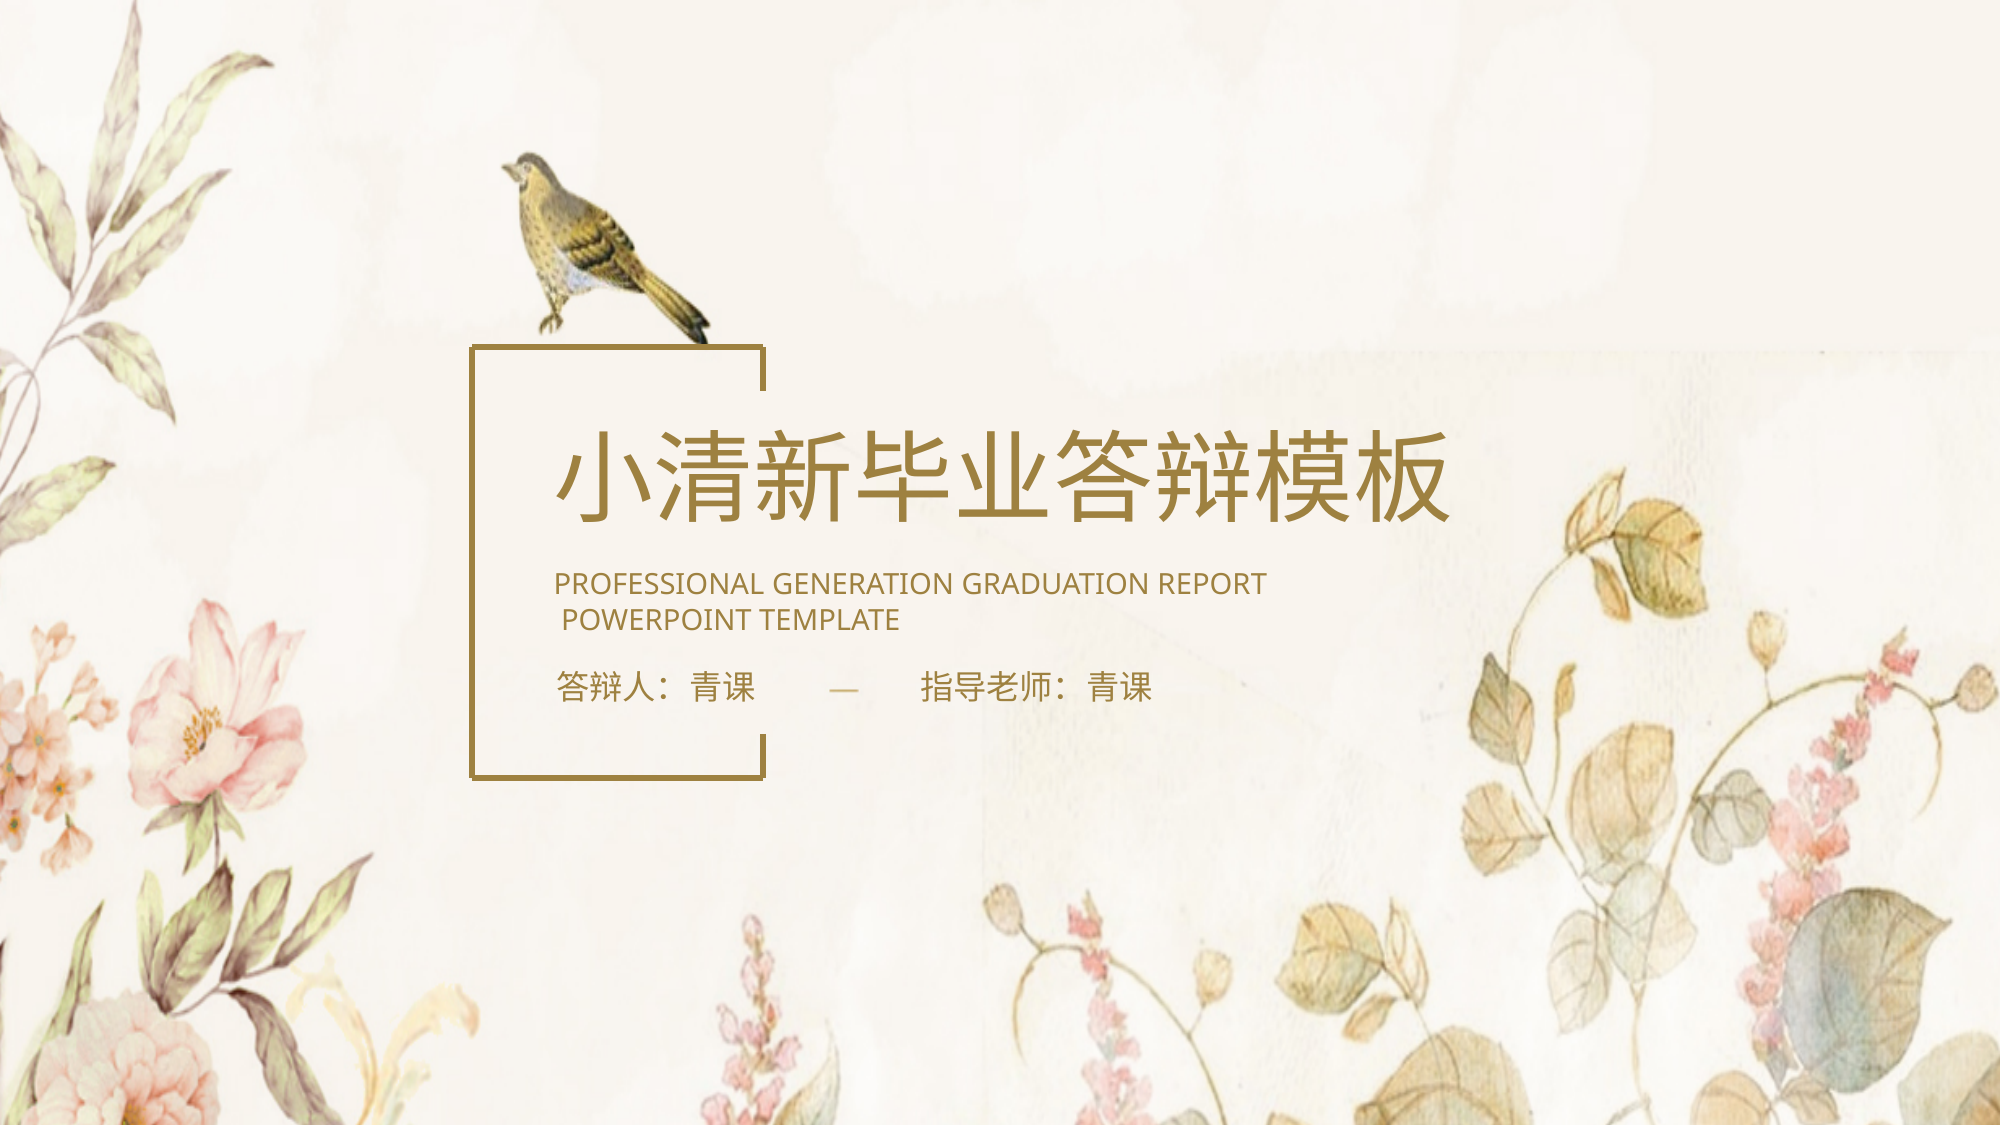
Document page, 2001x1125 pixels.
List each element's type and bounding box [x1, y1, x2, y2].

text_box [472, 346, 764, 779]
picture [0, 0, 2000, 1125]
text_box [538, 656, 1265, 719]
